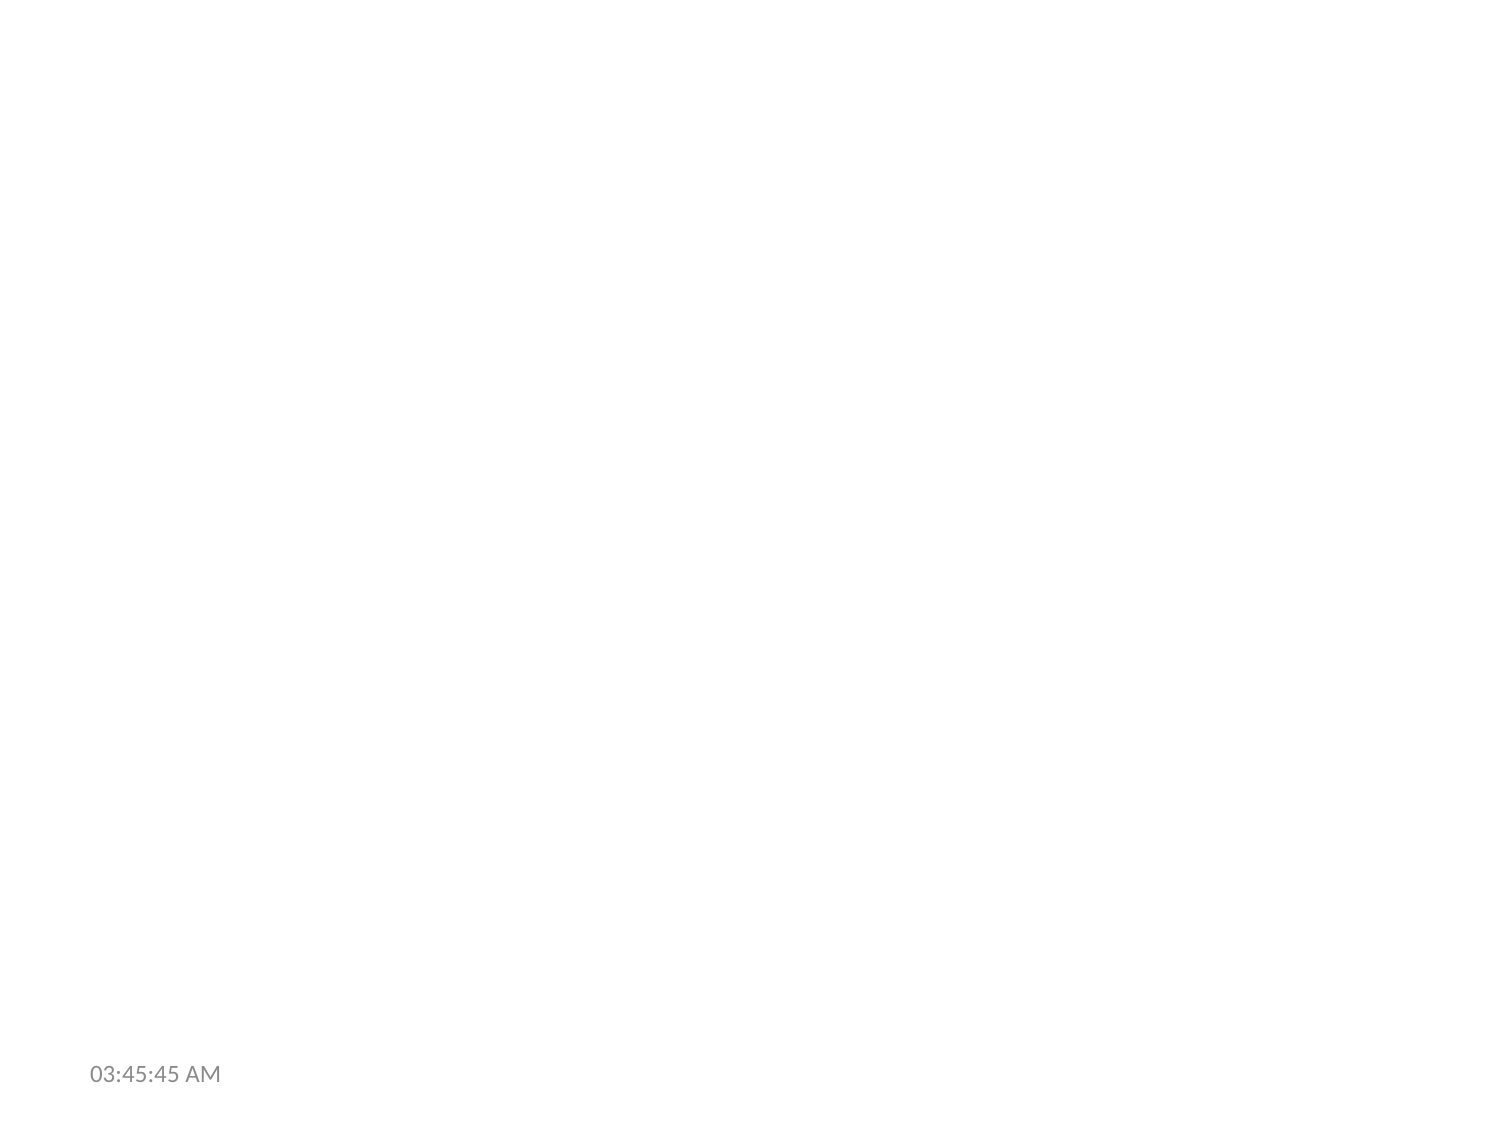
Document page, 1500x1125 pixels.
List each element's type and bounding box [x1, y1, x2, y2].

slide_number [75, 1042, 425, 1103]
